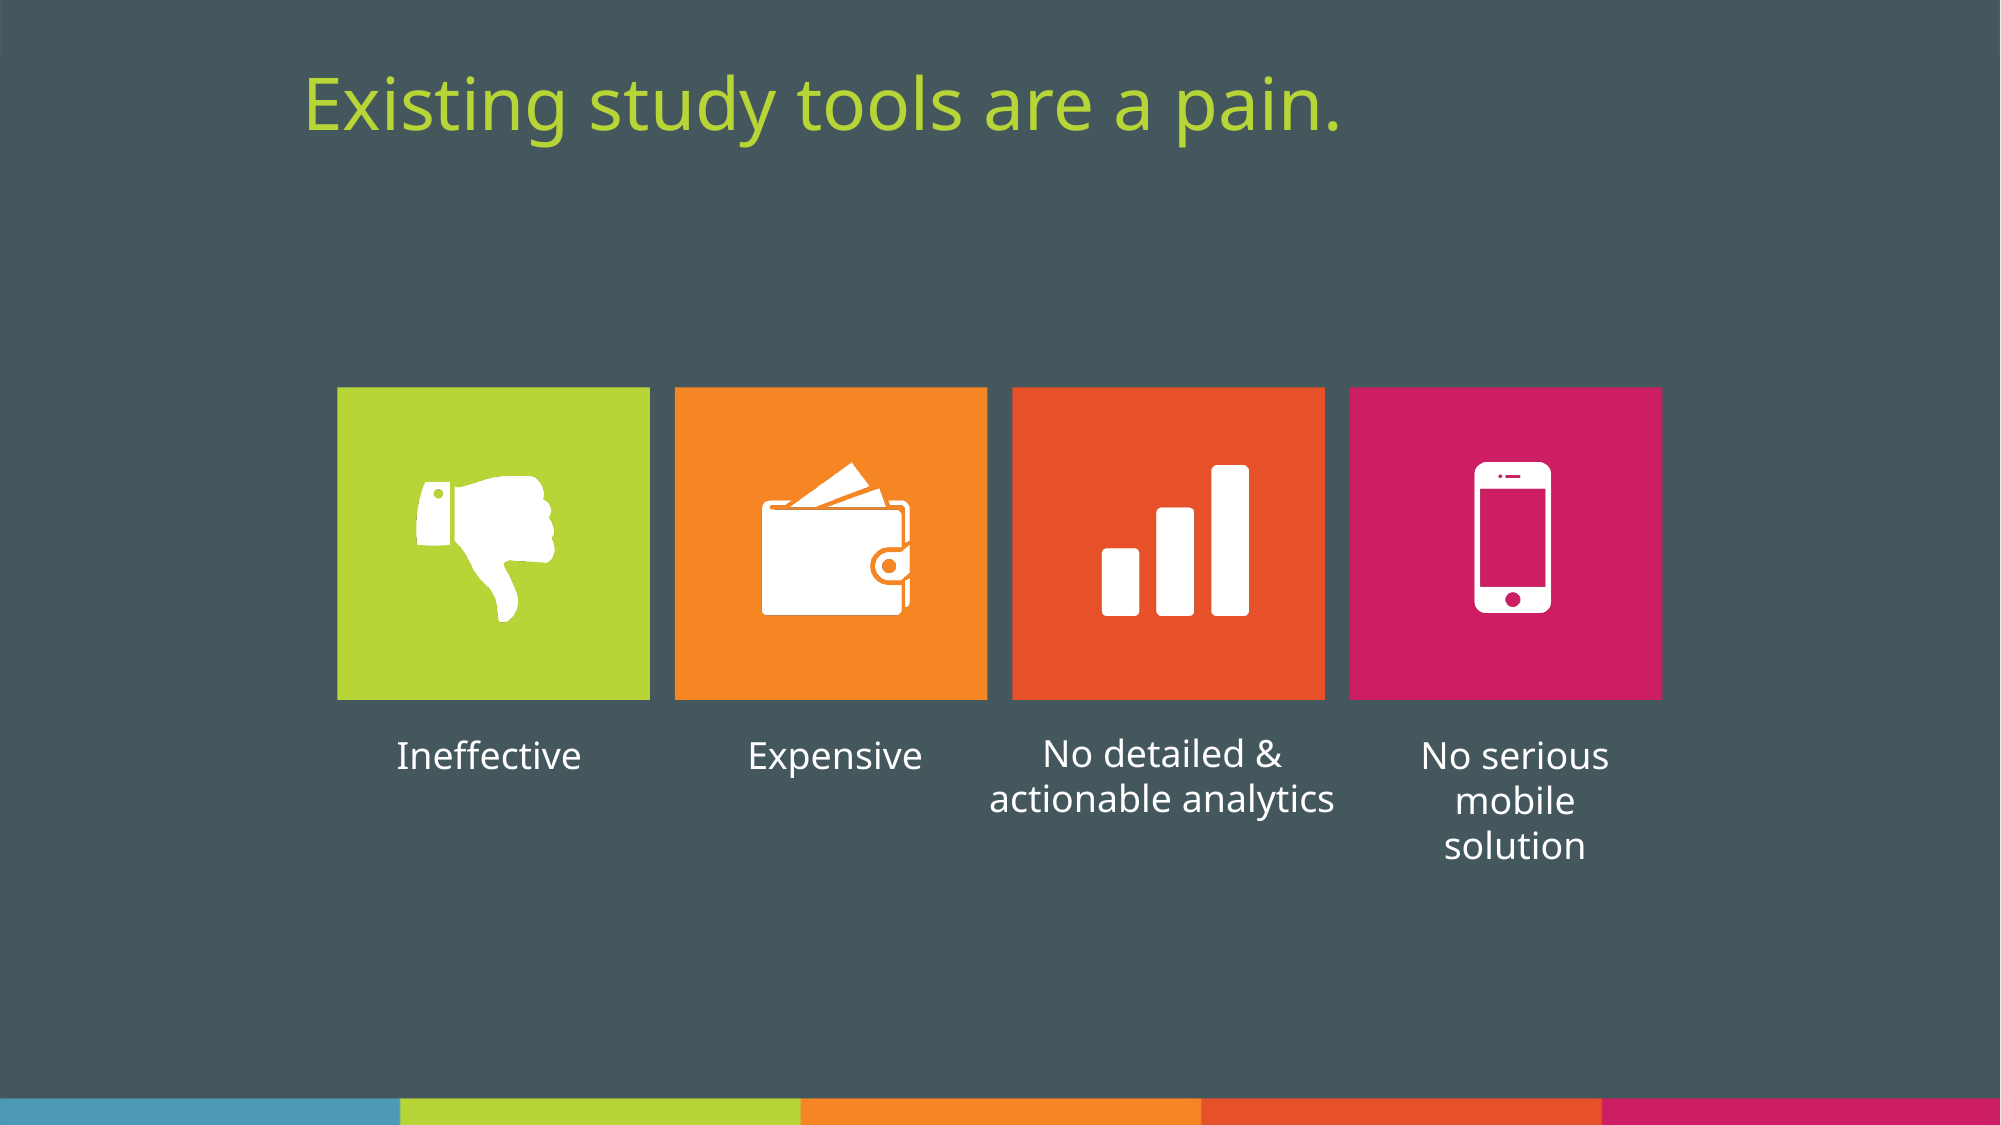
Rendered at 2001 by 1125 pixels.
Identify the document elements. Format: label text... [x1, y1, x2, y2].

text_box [337, 387, 651, 786]
text_box Existing study tools are a pain. [287, 49, 1738, 153]
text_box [674, 387, 960, 786]
picture [0, 0, 2001, 1125]
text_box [962, 387, 1347, 875]
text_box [1349, 387, 1663, 877]
